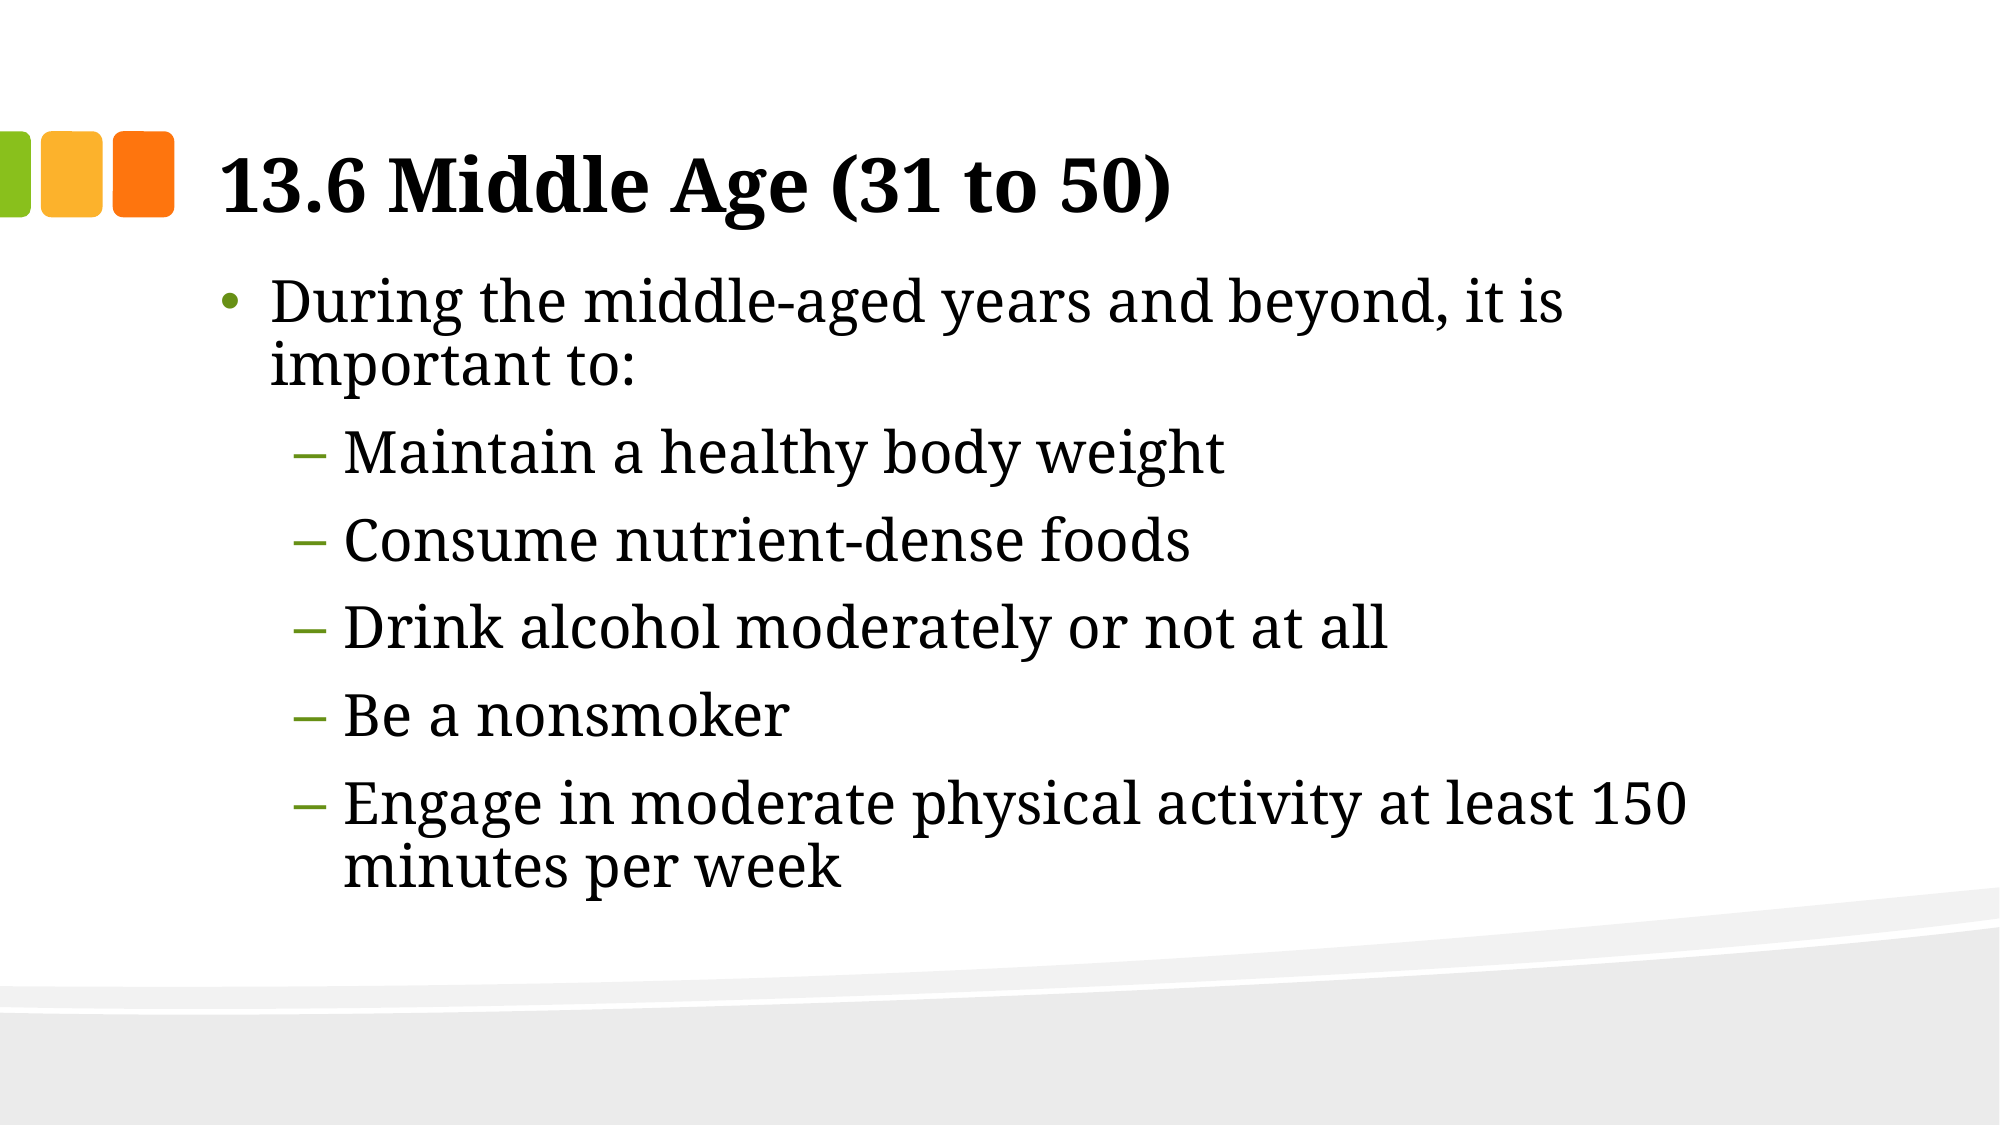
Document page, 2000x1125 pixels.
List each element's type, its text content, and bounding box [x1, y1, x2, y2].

list During the middle-aged years and beyond, it is important to: Maintain a healthy body weight Consume nutrient-dense foods Drink alcohol moderately or not at all Be a nonsmoker Engage in moderate physical activity at least 150 minutes per week [199, 262, 1800, 1013]
title 13.6 Middle Age (31 to 50) [199, 24, 1800, 238]
